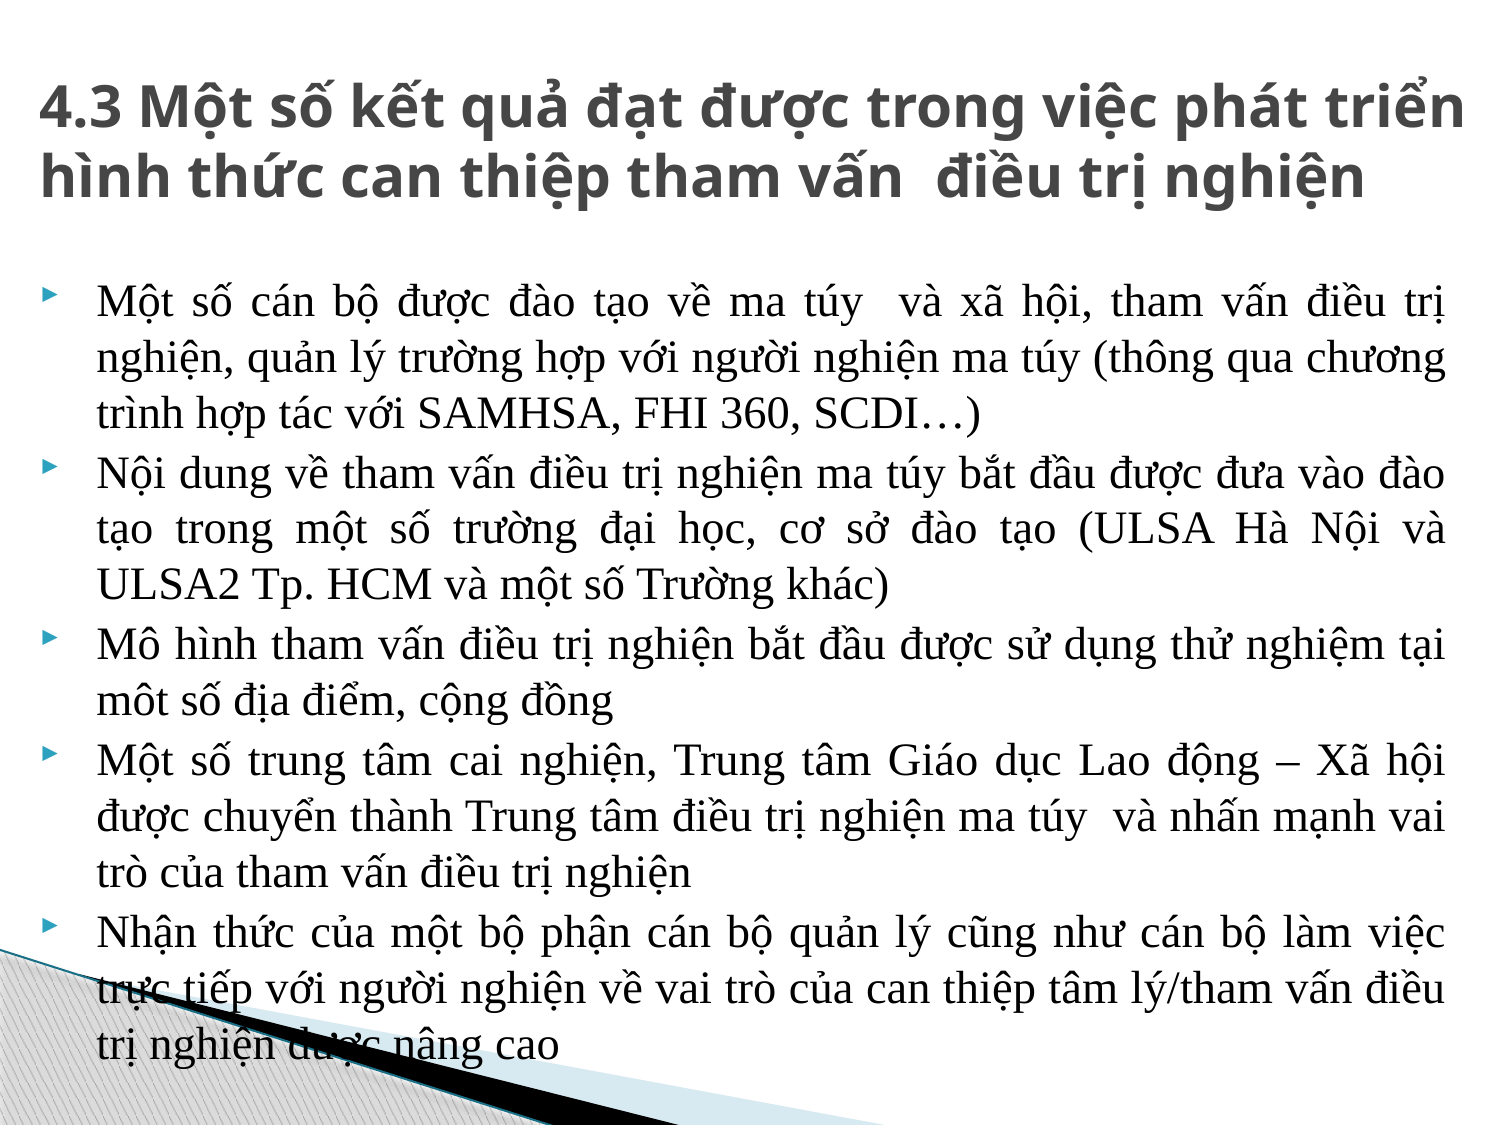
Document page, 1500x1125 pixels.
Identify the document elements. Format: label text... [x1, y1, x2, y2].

list Một số cán bộ được đào tạo về ma túy và xã hội, tham vấn điều trị nghiện, quản lý trường hợp với người nghiện ma túy (thông qua chương trình hợp tác với SAMHSA, FHI 360, SCDI…) Nội dung về tham vấn điều trị nghiện ma túy bắt đầu được đưa vào đào tạo trong một số trường đại học, cơ sở đào tạo (ULSA Hà Nội và ULSA2 Tp. HCM và một số Trường khác) Mô hình tham vấn điều trị nghiện bắt đầu được sử dụng thử nghiệm tại môt số địa điểm, cộng đồng Một số trung tâm cai nghiện, Trung tâm Giáo dục Lao động – Xã hội được chuyển thành Trung tâm điều trị nghiện ma túy và nhấn mạnh vai trò của tham vấn điều trị nghiện Nhận thức của một bộ phận cán bộ quản lý cũng như cán bộ làm việc trực tiếp với người nghiện về vai trò của can thiệp tâm lý/tham vấn điều trị nghiện được nâng cao [24, 262, 1463, 1088]
title 4.3 Một số kết quả đạt được trong việc phát triển hình thức can thiệp tham vấn điều trị nghiện [24, 45, 1488, 233]
